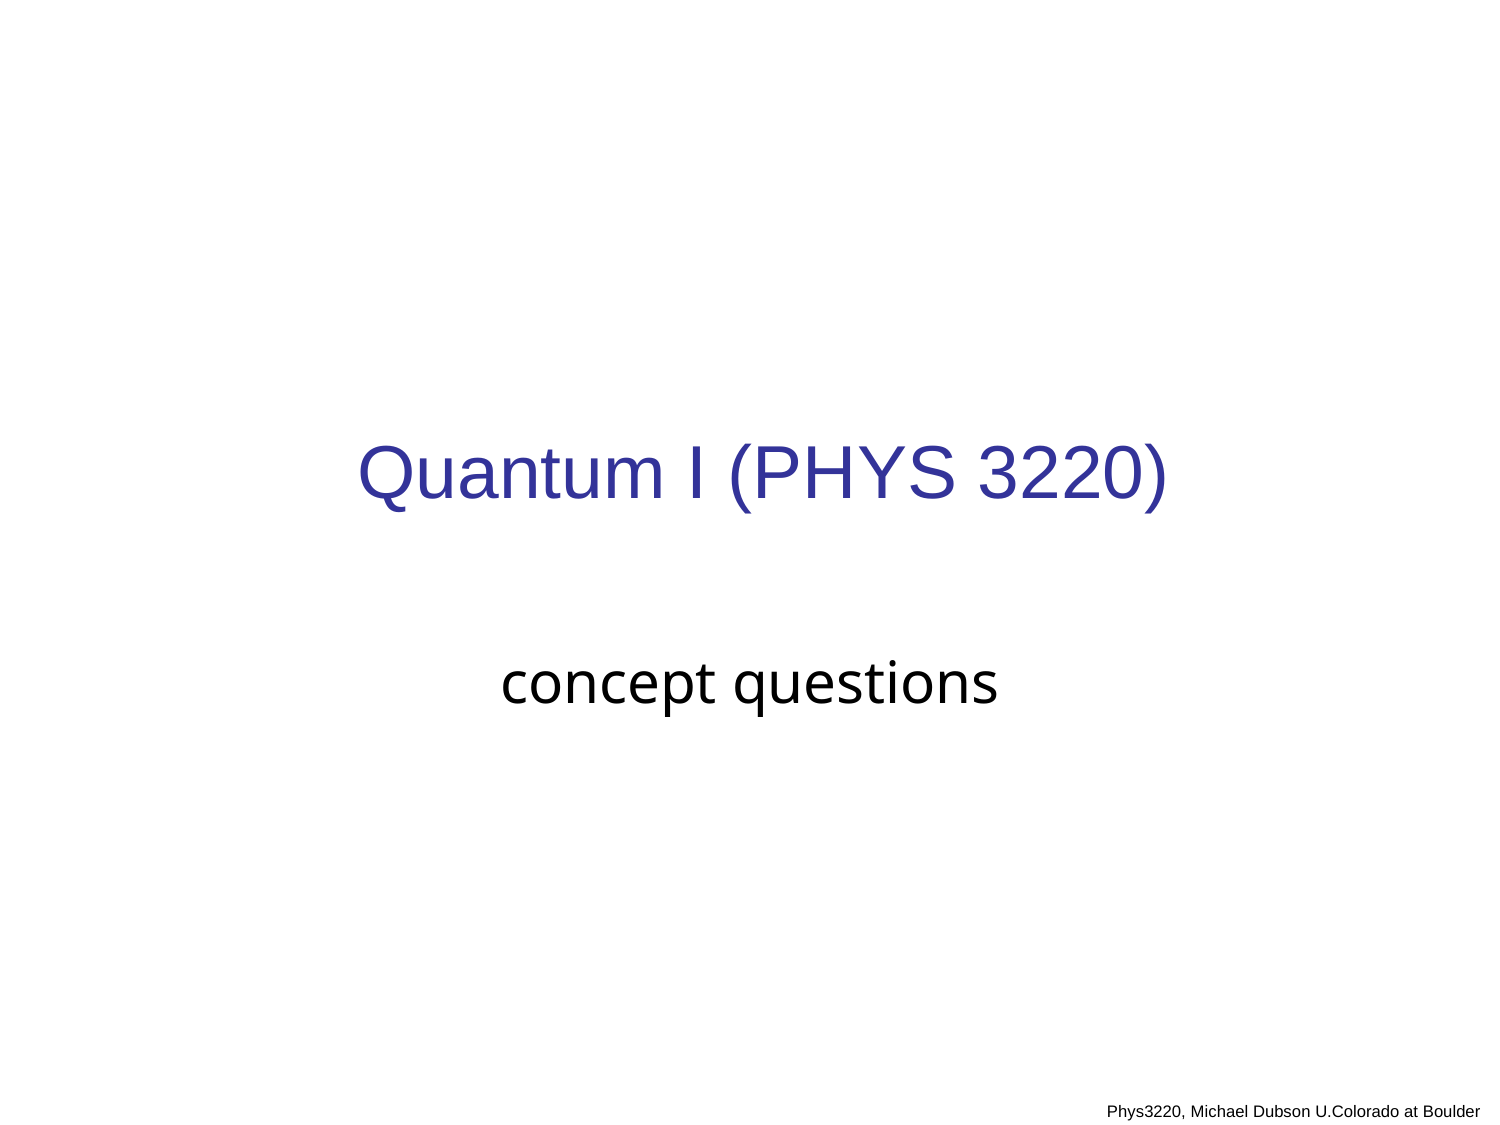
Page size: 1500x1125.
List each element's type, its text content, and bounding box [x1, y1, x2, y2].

subtitle concept questions [225, 637, 1275, 925]
title Quantum I (PHYS 3220) [112, 375, 1388, 563]
